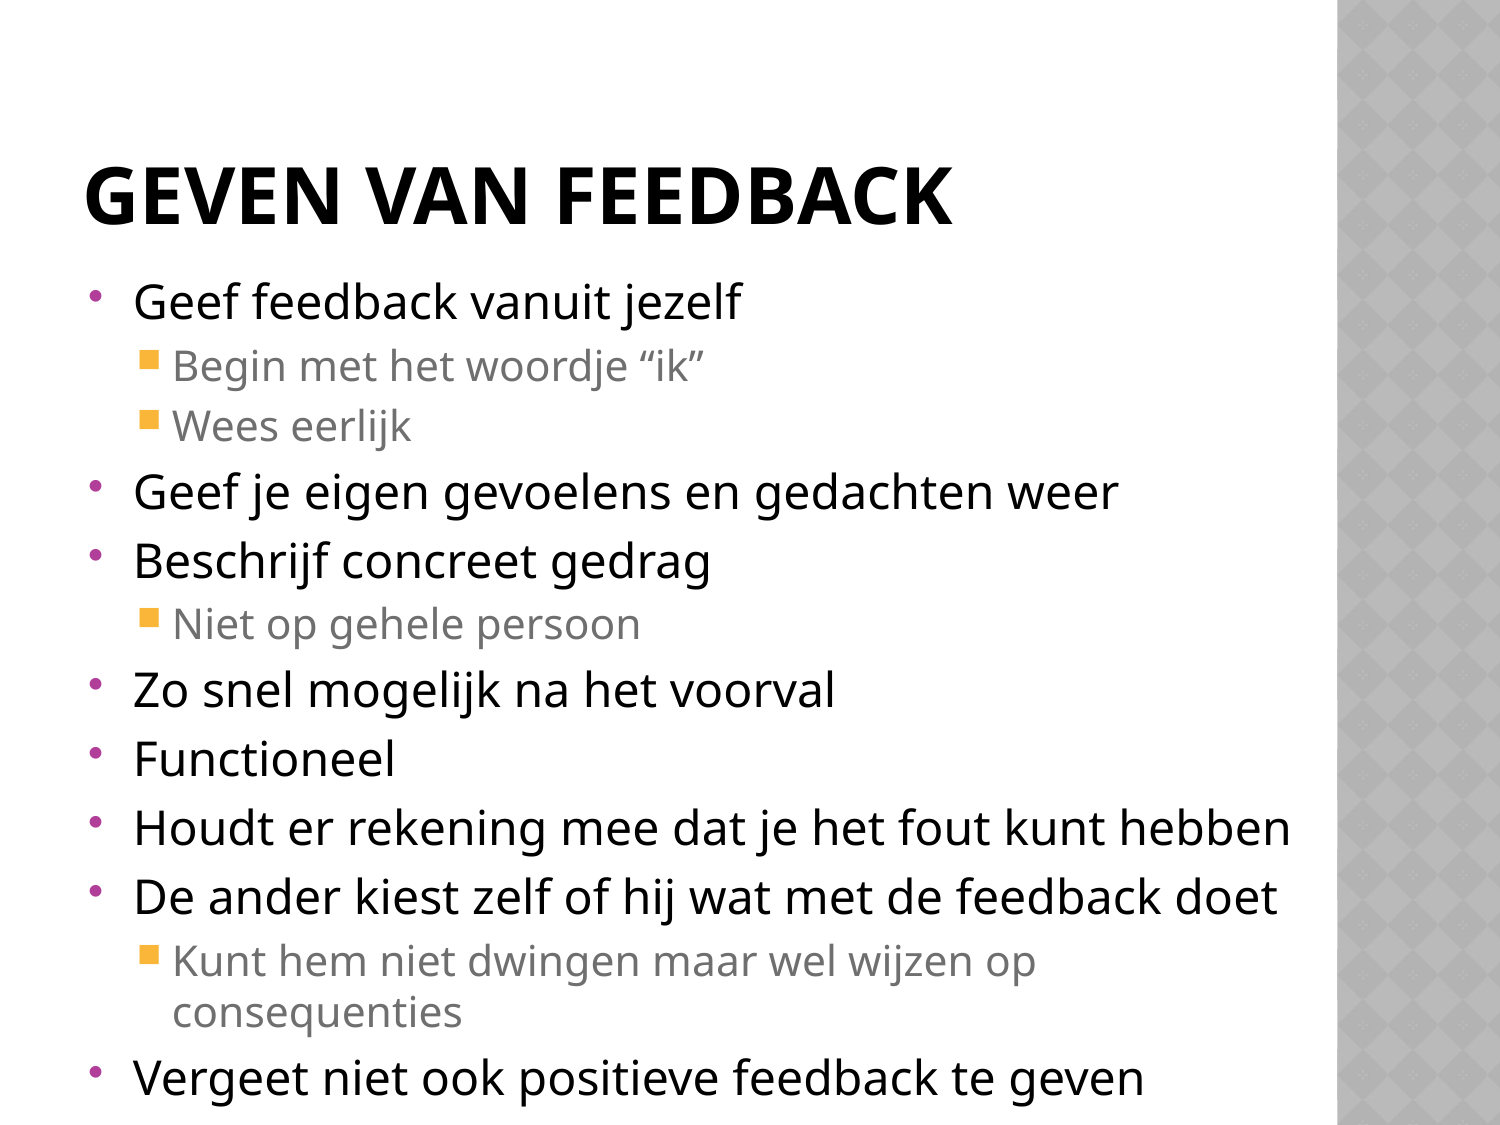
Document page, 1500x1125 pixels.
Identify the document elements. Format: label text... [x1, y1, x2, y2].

list Geef feedback vanuit jezelf Begin met het woordje “ik” Wees eerlijk Geef je eigen gevoelens en gedachten weer Beschrijf concreet gedrag Niet op gehele persoon Zo snel mogelijk na het voorval Functioneel Houdt er rekening mee dat je het fout kunt hebben De ander kiest zelf of hij wat met de feedback doet Kunt hem niet dwingen maar wel wijzen op consequenties Vergeet niet ook positieve feedback te geven [75, 264, 1341, 1125]
title Geven van feedback [75, 52, 1263, 240]
